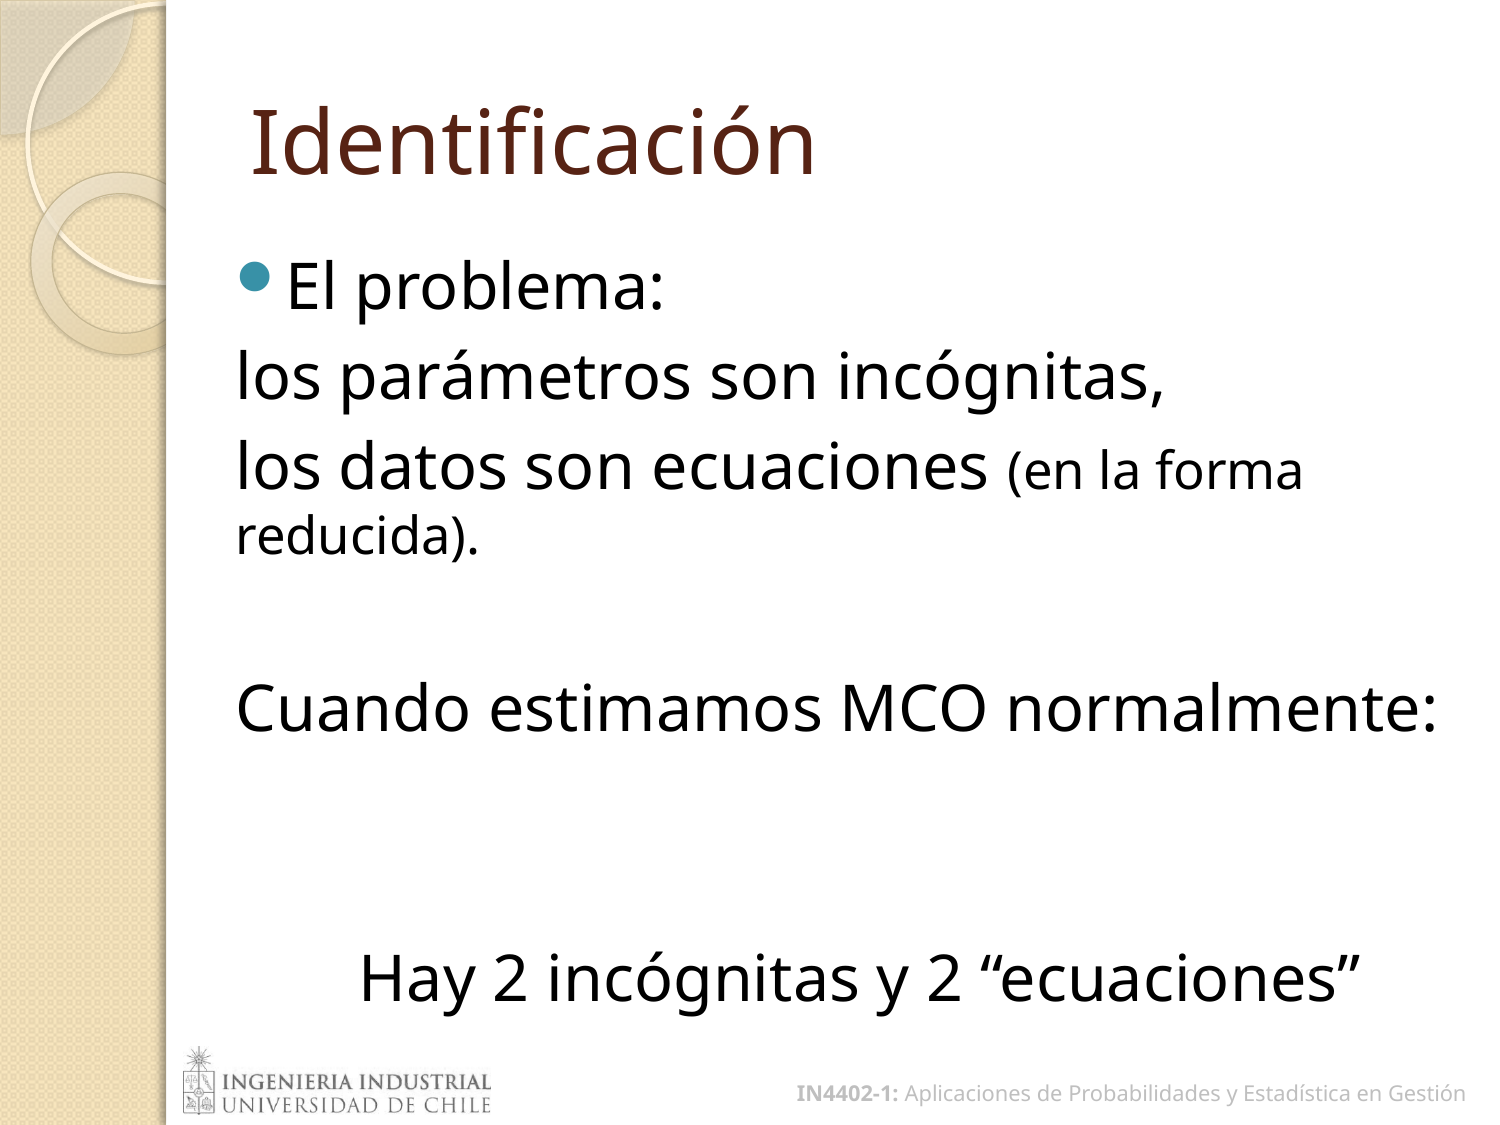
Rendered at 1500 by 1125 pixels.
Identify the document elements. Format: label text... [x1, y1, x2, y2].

title Identificación [235, 45, 1466, 233]
picture [183, 1046, 491, 1115]
